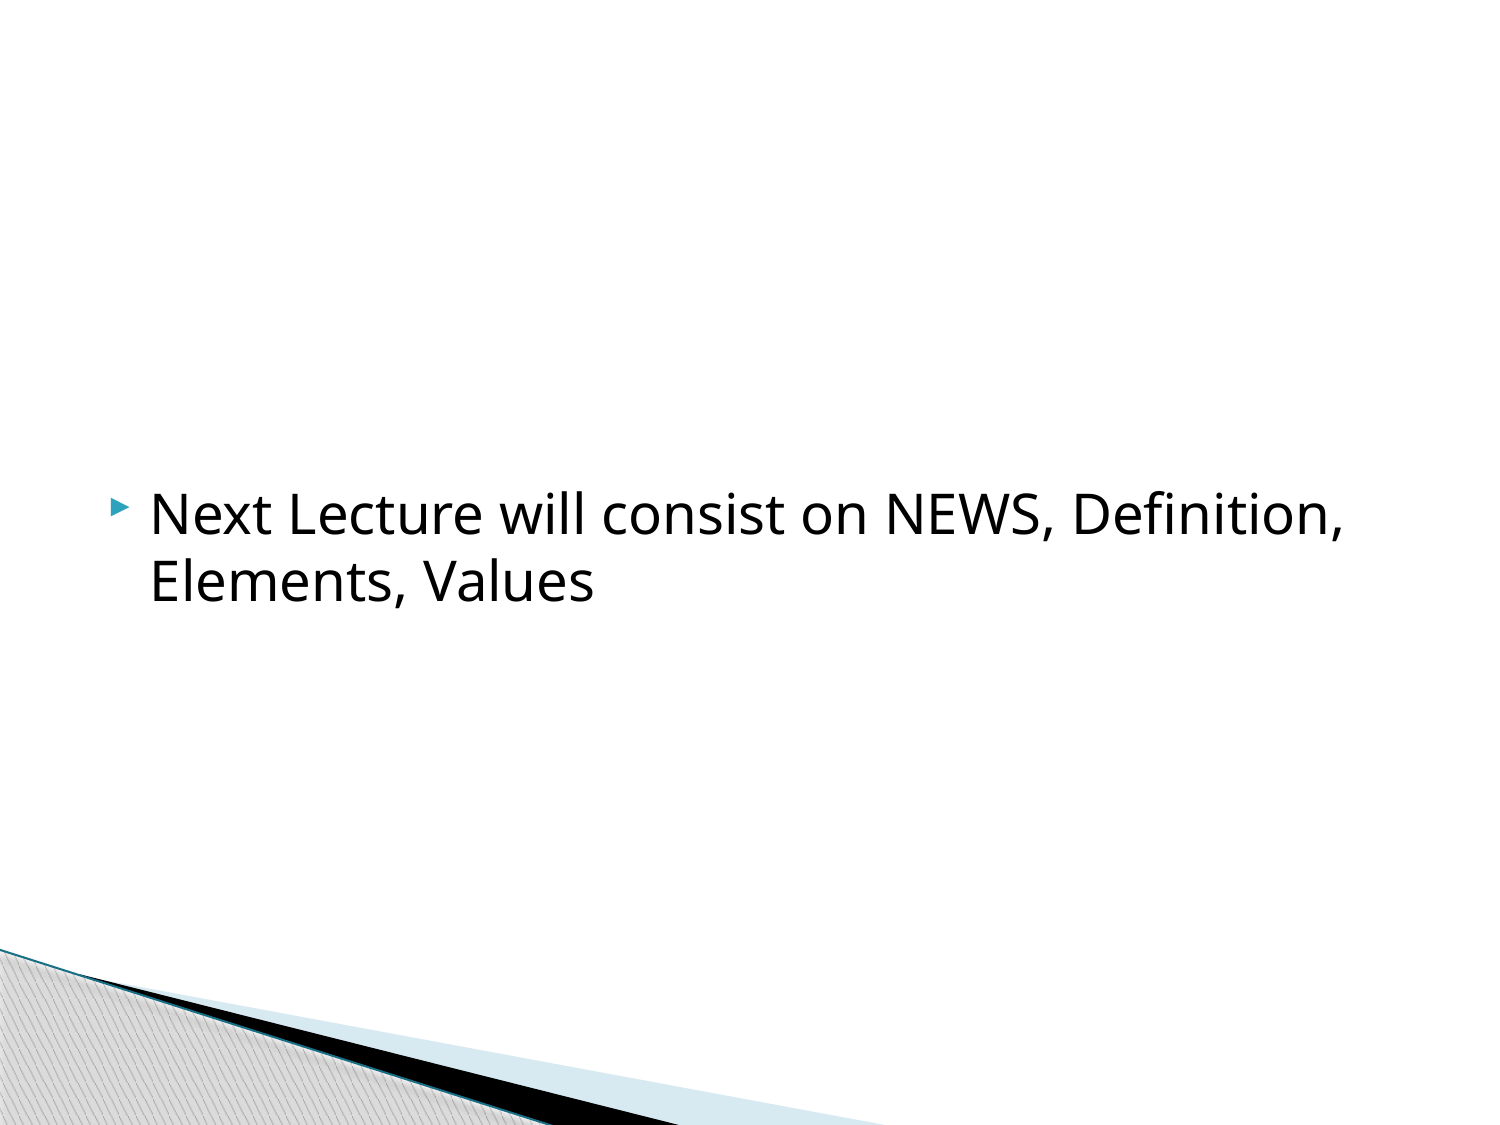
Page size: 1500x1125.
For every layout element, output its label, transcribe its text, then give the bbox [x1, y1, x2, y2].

list Next Lecture will consist on NEWS, Definition, Elements, Values [75, 243, 1425, 986]
